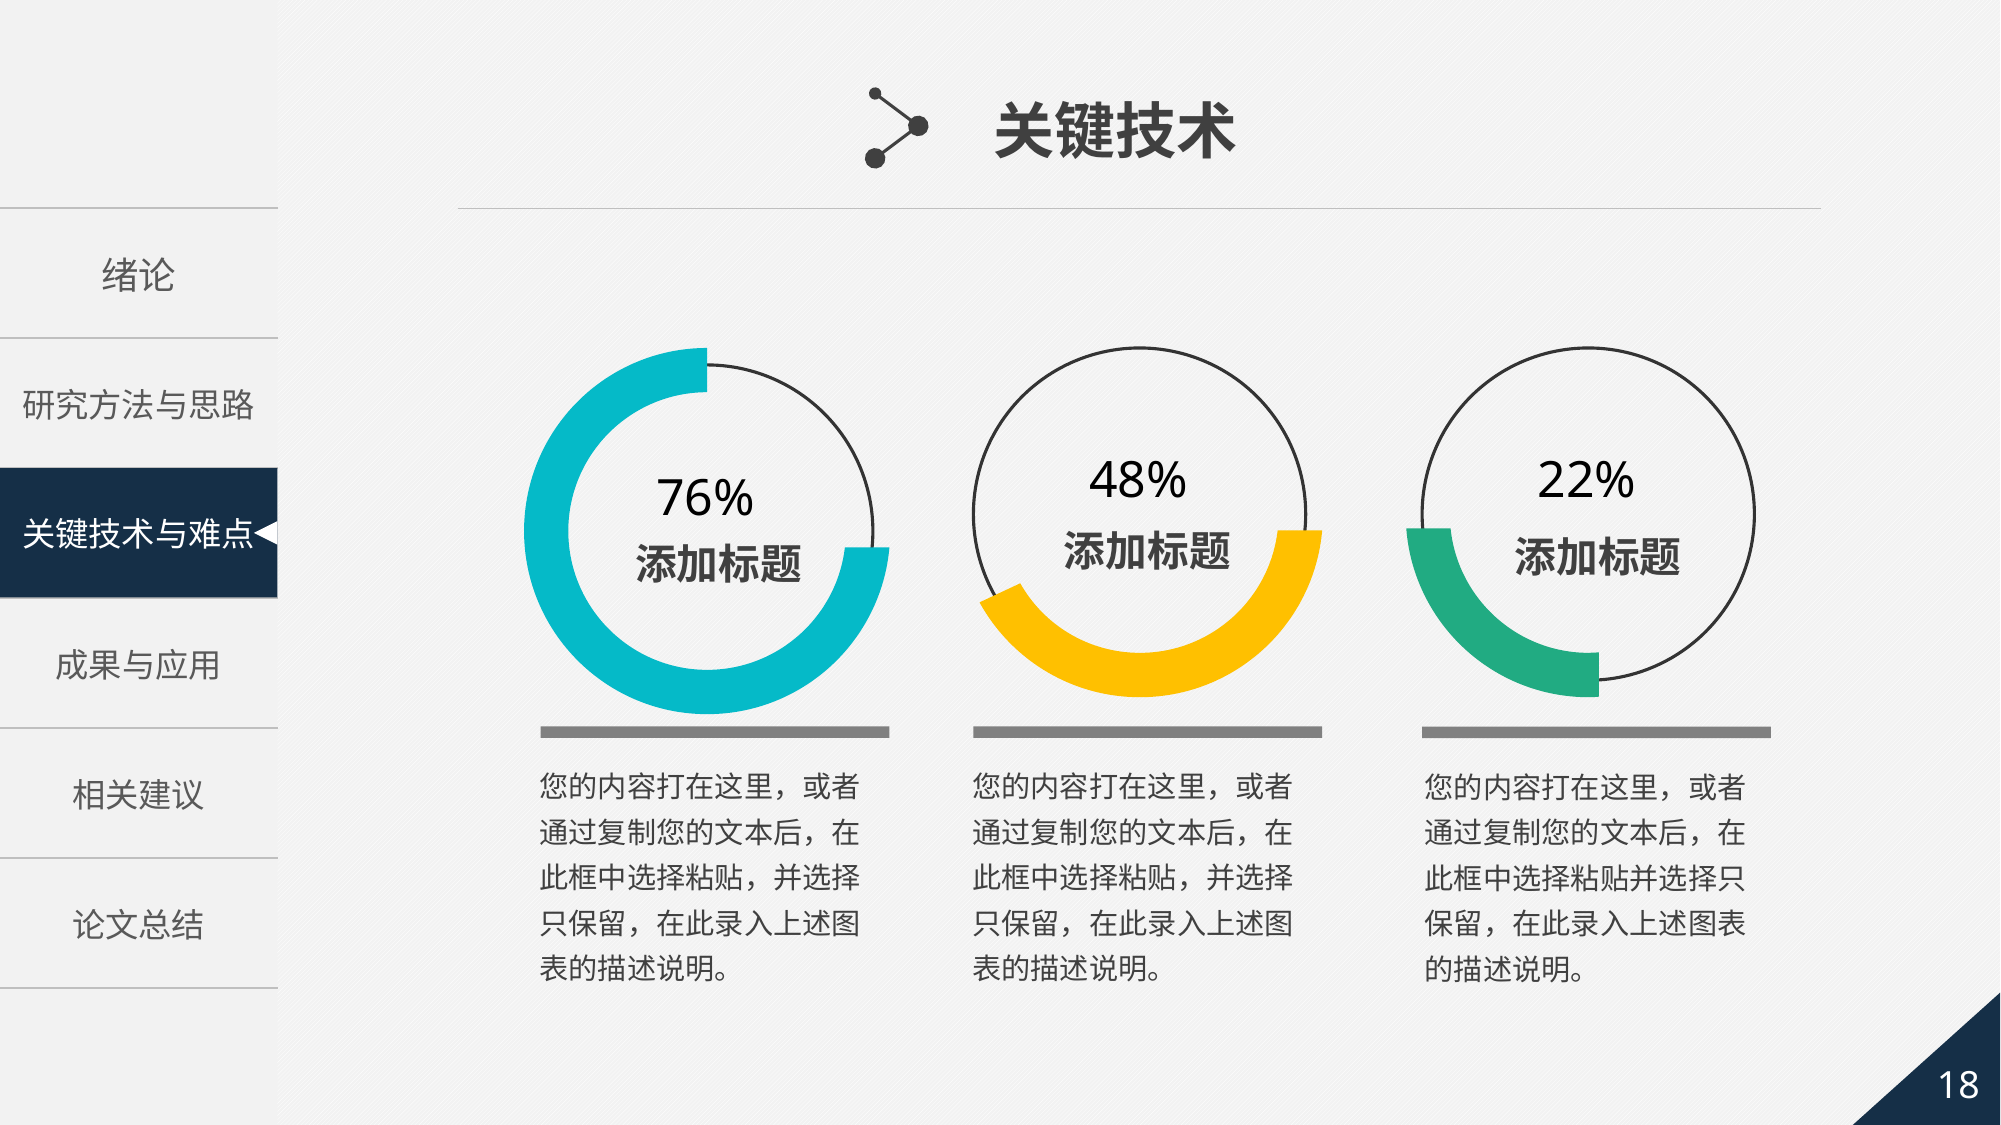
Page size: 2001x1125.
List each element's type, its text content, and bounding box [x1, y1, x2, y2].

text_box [957, 726, 1335, 992]
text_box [875, 93, 919, 159]
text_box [524, 347, 890, 715]
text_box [1406, 347, 1755, 698]
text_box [973, 347, 1323, 698]
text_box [1410, 726, 1776, 997]
text_box 关键技术 [979, 84, 1254, 173]
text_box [524, 726, 890, 1039]
